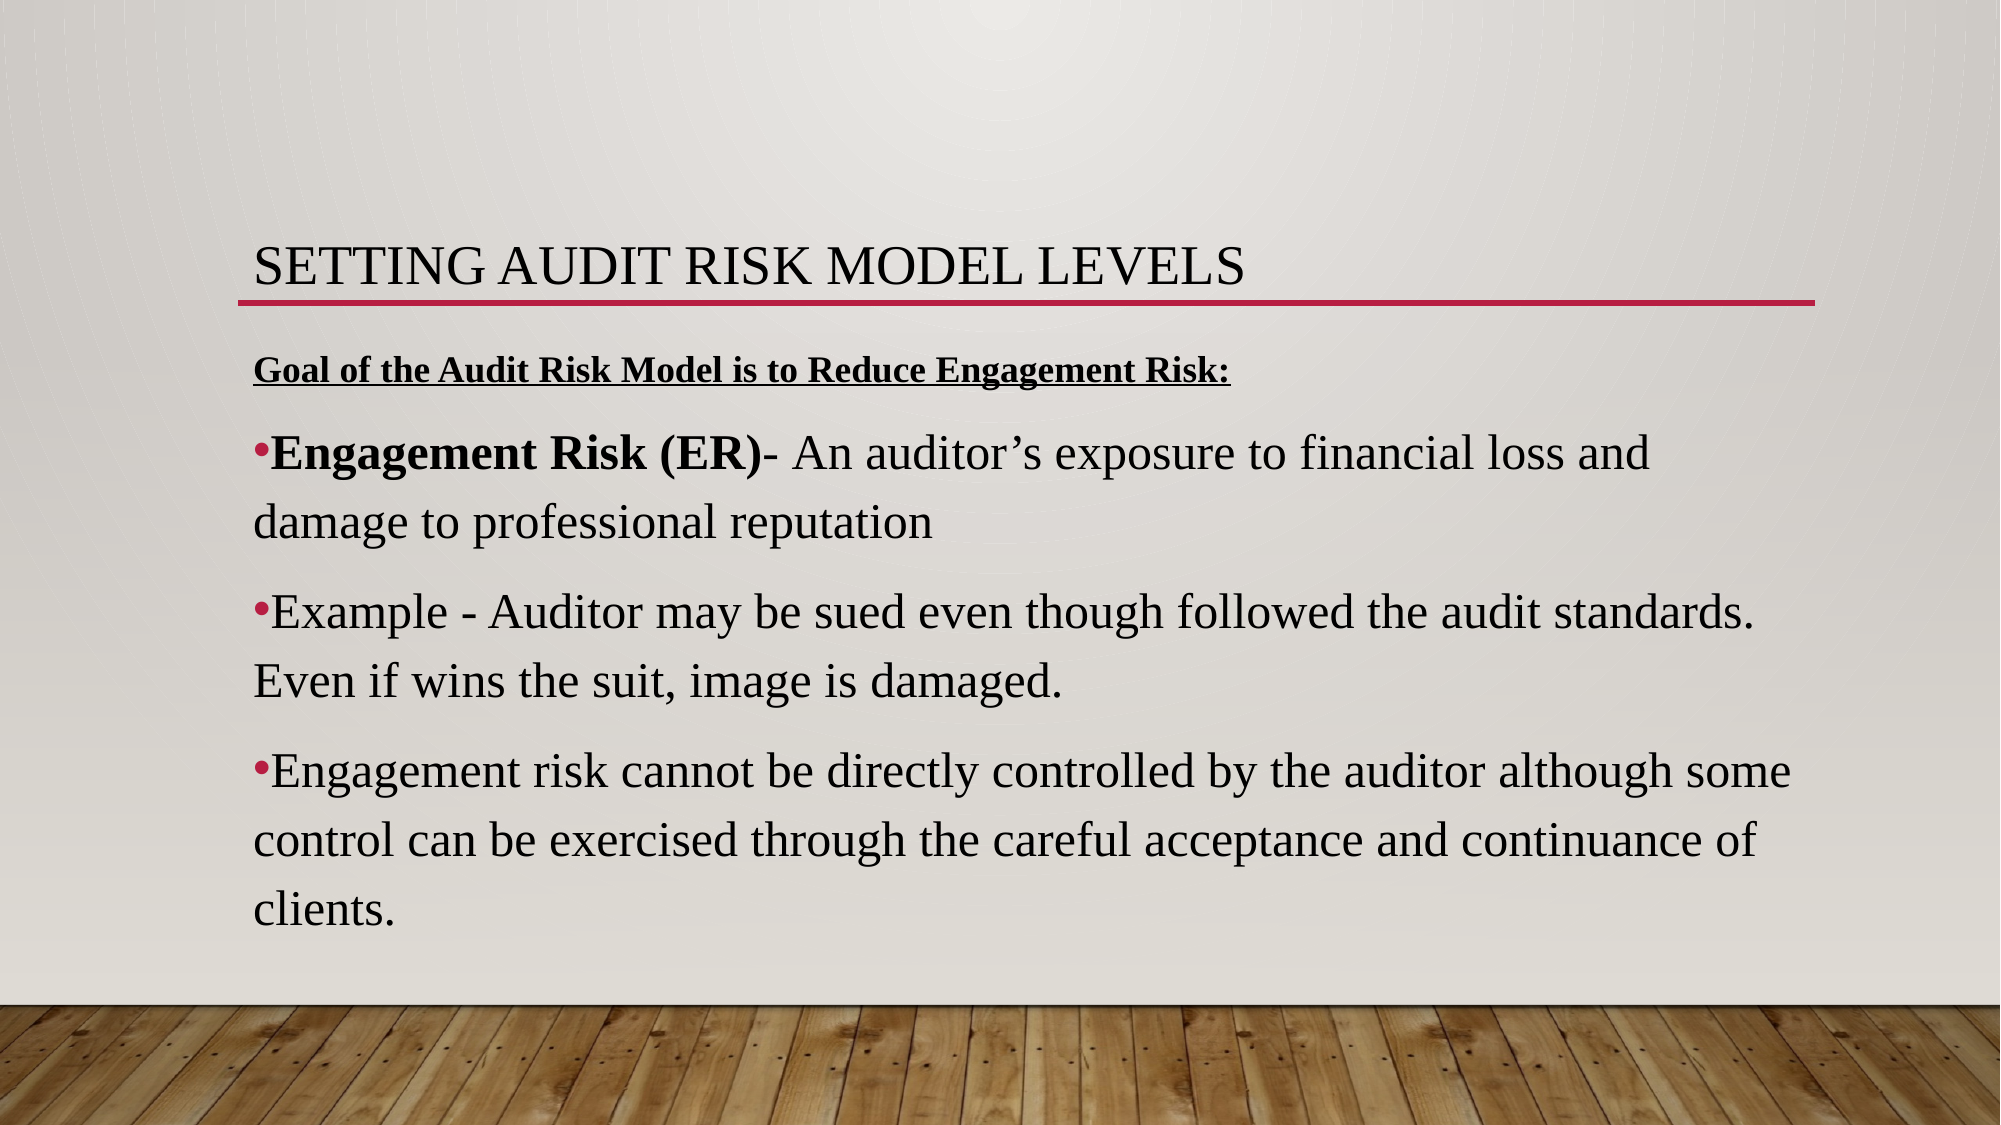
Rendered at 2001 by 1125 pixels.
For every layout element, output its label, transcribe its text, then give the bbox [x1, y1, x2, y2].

list Goal of the Audit Risk Model is to Reduce Engagement Risk: Engagement Risk (ER)- An auditor’s exposure to financial loss and damage to professional reputation Example - Auditor may be sued even though followed the audit standards. Even if wins the suit, image is damaged. Engagement risk cannot be directly controlled by the auditor although some control can be exercised through the careful acceptance and continuance of clients. [238, 330, 1814, 998]
title Setting Audit Risk Model Levels [238, 228, 1814, 305]
picture [0, 1005, 2000, 1125]
